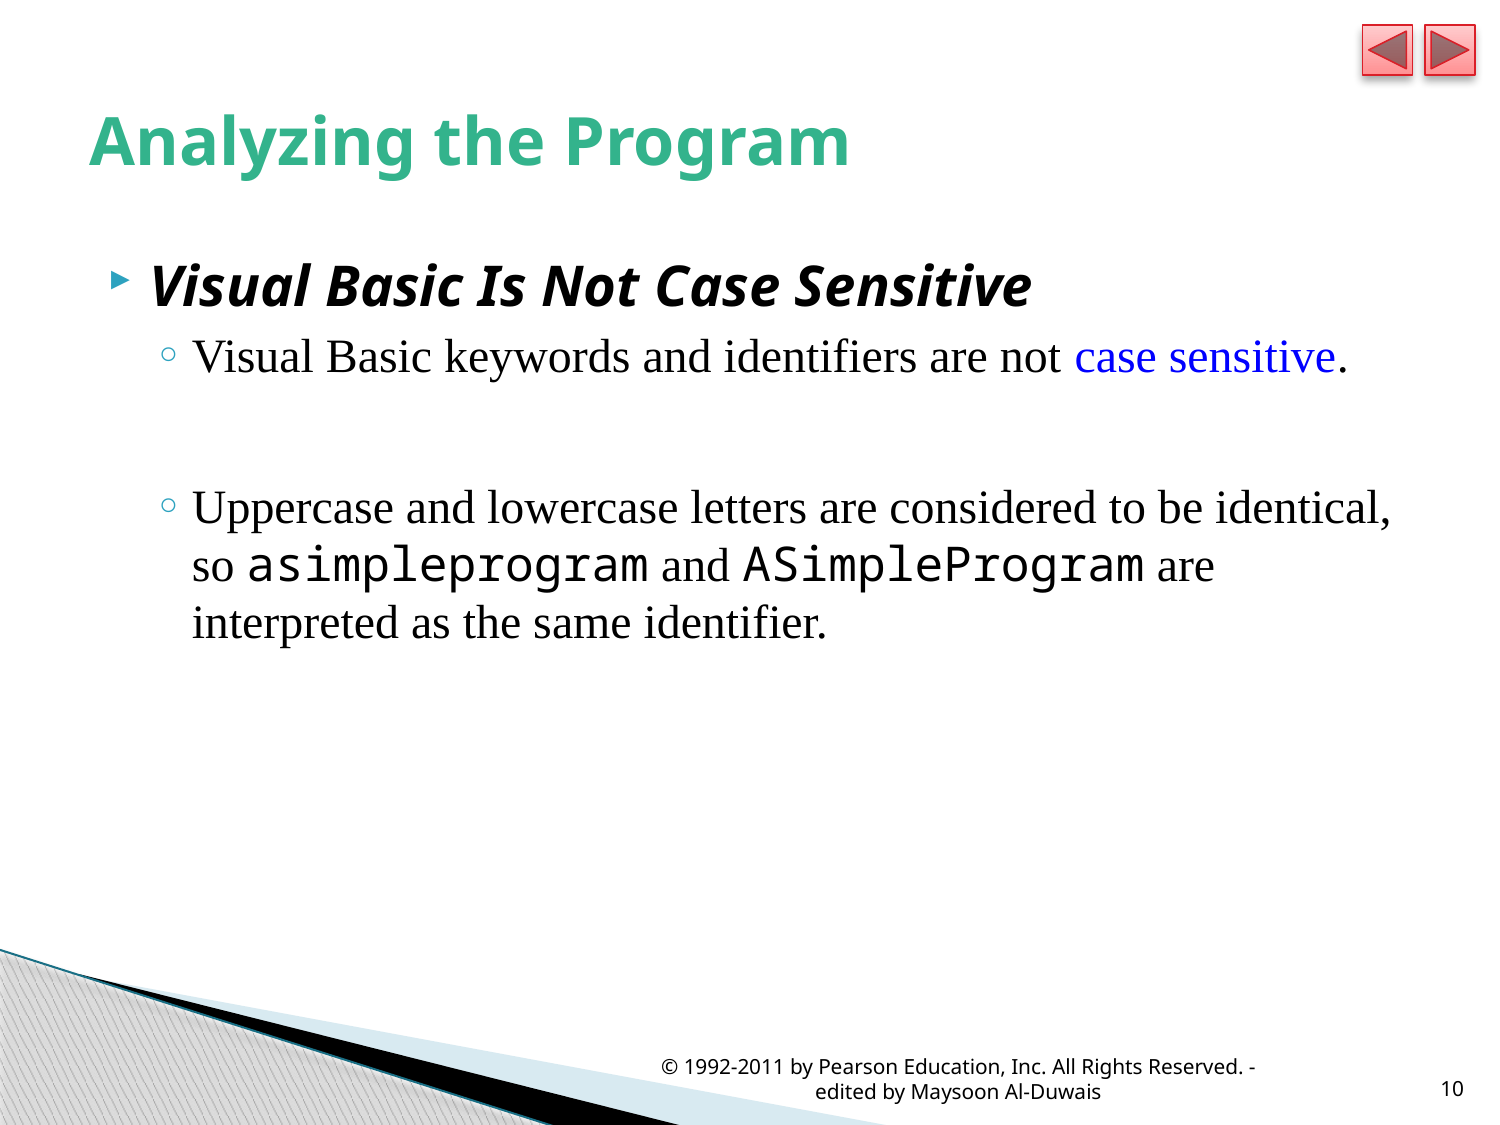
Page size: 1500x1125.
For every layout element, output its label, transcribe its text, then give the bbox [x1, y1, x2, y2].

slide_number 10 [1418, 1051, 1479, 1112]
title Analyzing the Program [75, 45, 1425, 233]
list Visual Basic Is Not Case Sensitive Visual Basic keywords and identifiers are not case sensitive. Uppercase and lowercase letters are considered to be identical, so asimpleprogram and ASimpleProgram are interpreted as the same identifier. [74, 242, 1426, 986]
footer © 1992-2011 by Pearson Education, Inc. All Rights Reserved. - edited by Maysoon Al-Duwais [612, 1051, 1305, 1112]
